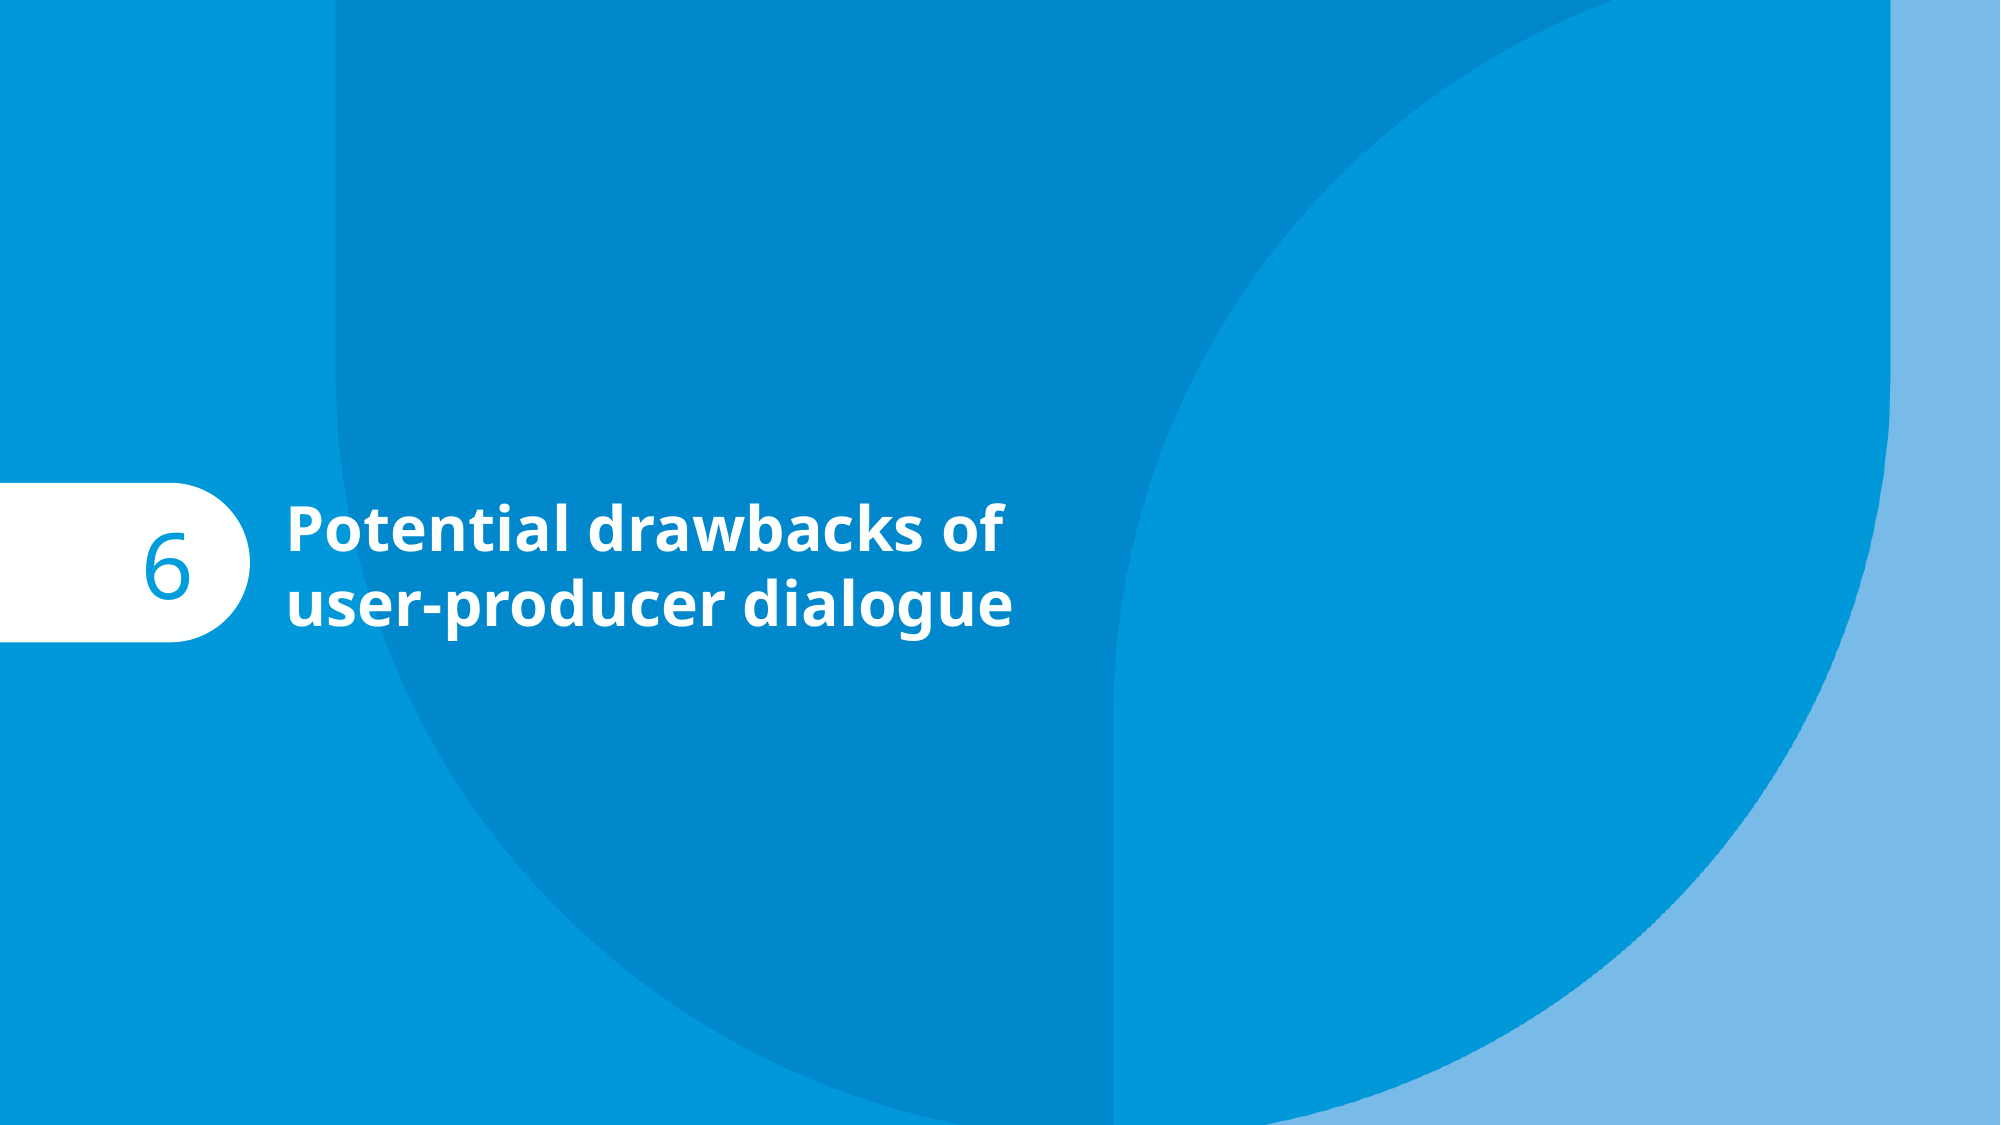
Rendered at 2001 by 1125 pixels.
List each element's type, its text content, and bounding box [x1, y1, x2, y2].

list 6 [2, 506, 194, 619]
list Potential drawbacks of user-producer dialogue [285, 487, 1044, 640]
